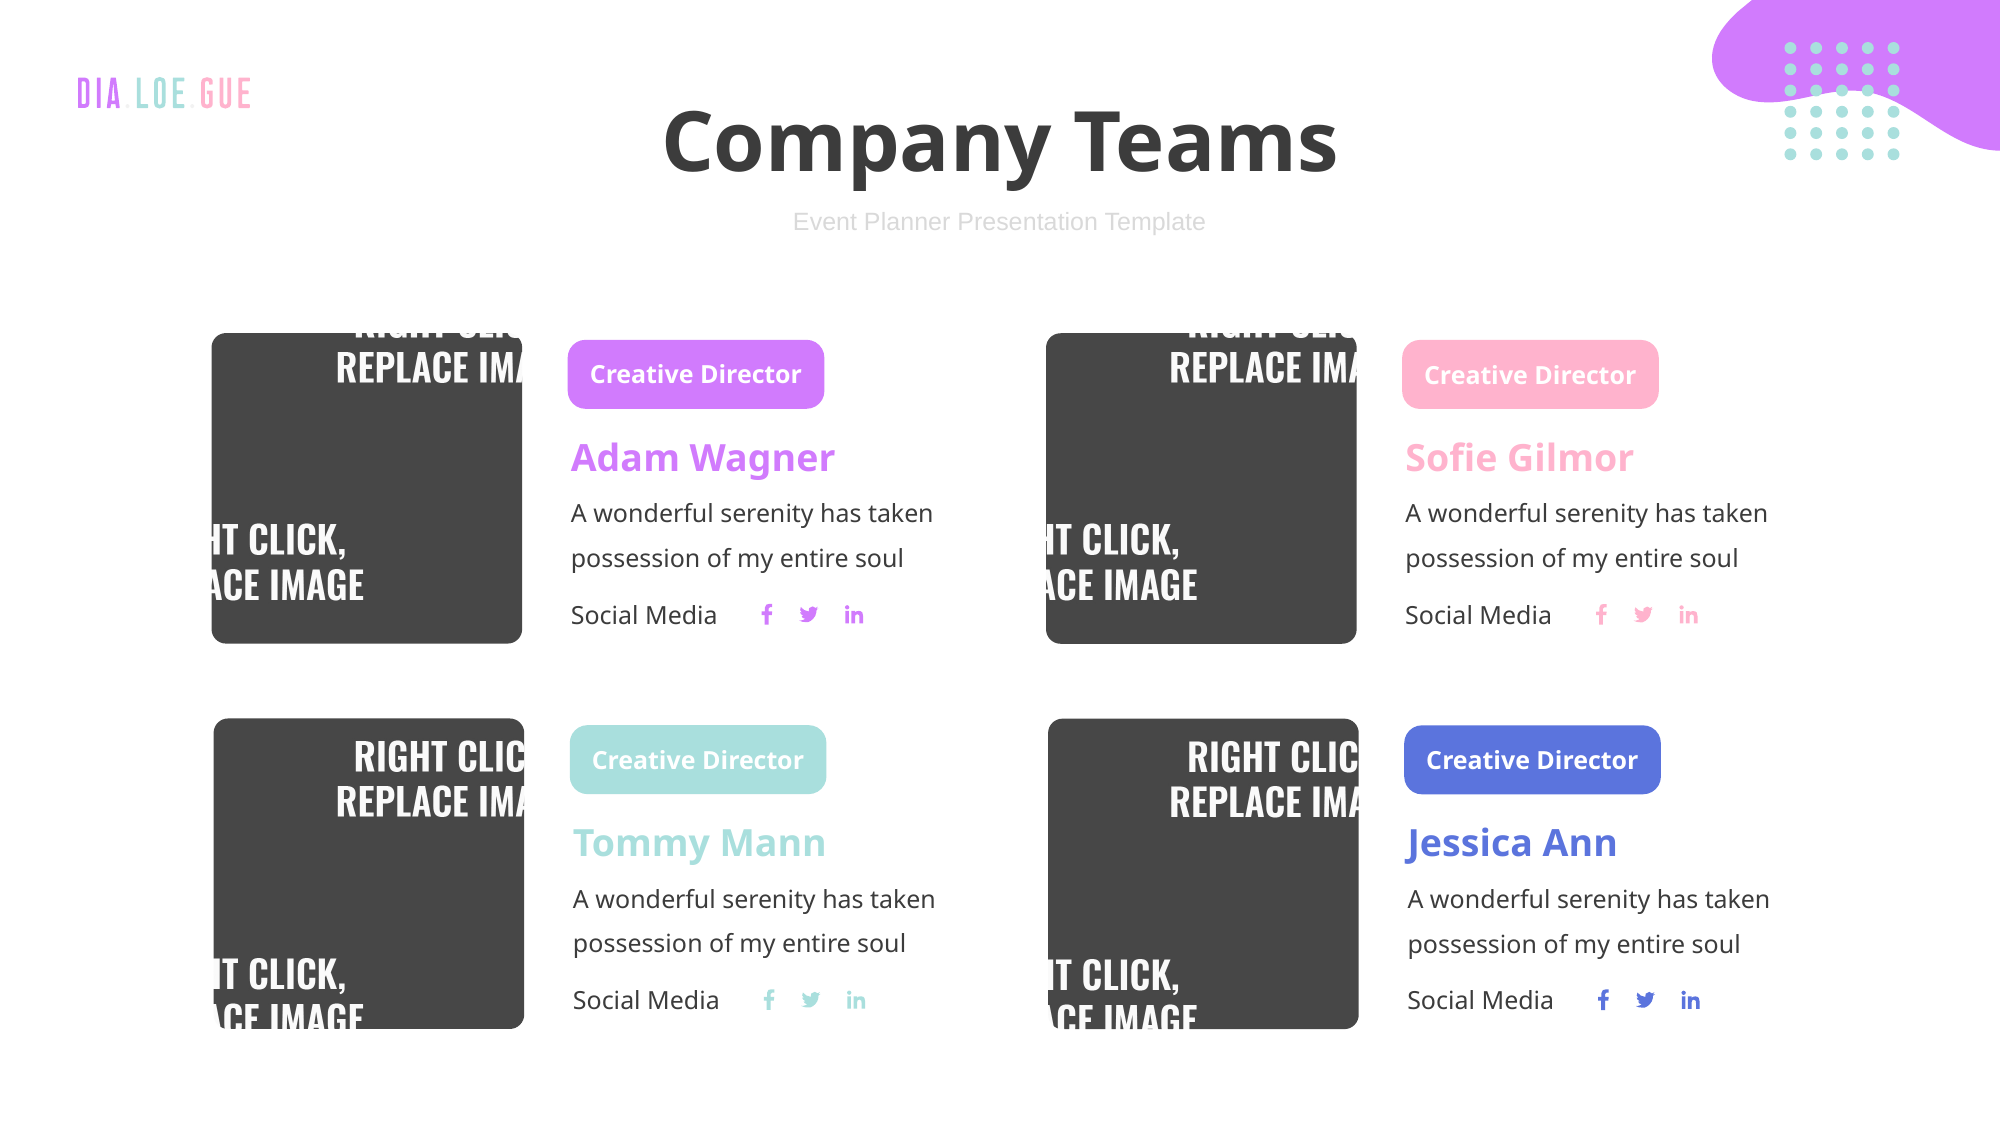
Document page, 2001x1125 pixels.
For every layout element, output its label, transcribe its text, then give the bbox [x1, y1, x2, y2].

text_box A wonderful serenity has taken possession of my entire soul [1392, 872, 1791, 966]
title Company Teams [249, 80, 1750, 196]
text_box A wonderful serenity has taken possession of my entire soul [558, 872, 956, 966]
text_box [1784, 42, 1900, 161]
text_box Social Media [1392, 977, 1615, 1022]
text_box Tommy Mann [558, 811, 956, 872]
text_box Creative Director [1409, 737, 1656, 782]
picture [1048, 718, 1359, 1030]
text_box A wonderful serenity has taken possession of my entire soul [556, 486, 954, 580]
text_box A wonderful serenity has taken possession of my entire soul [1390, 486, 1789, 580]
text_box Social Media [1390, 592, 1613, 637]
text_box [1598, 989, 1700, 1011]
picture [1046, 333, 1357, 644]
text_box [1596, 603, 1698, 625]
picture [211, 333, 523, 644]
picture [213, 718, 525, 1029]
text_box Creative Director [575, 736, 821, 782]
text_box Creative Director [1407, 351, 1654, 397]
subtitle Event Planner Presentation Template [249, 198, 1750, 244]
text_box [761, 603, 864, 625]
text_box [1401, 338, 1660, 410]
text_box [568, 724, 828, 796]
text_box Creative Director [573, 351, 819, 397]
text_box Adam Wagner [556, 426, 954, 486]
text_box Jessica Ann [1392, 811, 1791, 872]
text_box [1711, 0, 2000, 151]
text_box Social Media [558, 977, 781, 1022]
text_box [1403, 724, 1662, 796]
text_box Social Media [556, 591, 778, 637]
text_box Sofie Gilmor [1390, 426, 1789, 486]
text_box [763, 989, 866, 1010]
text_box [566, 338, 826, 410]
